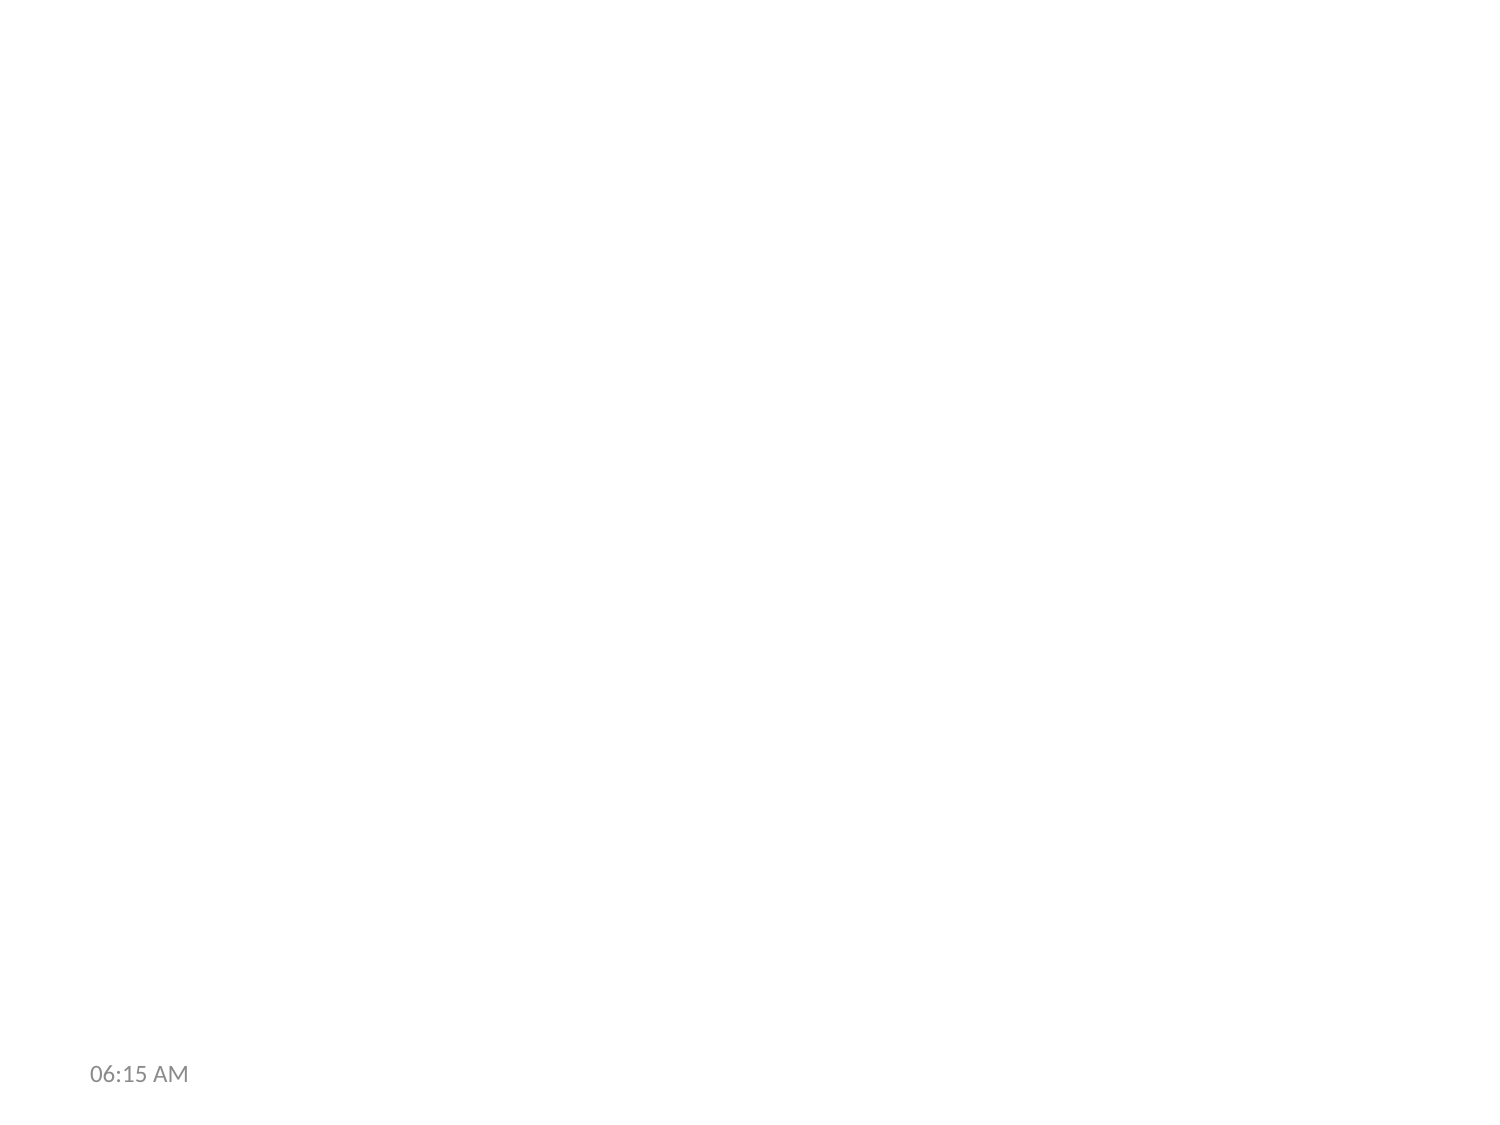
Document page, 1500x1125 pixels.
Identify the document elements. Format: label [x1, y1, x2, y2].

slide_number [75, 1042, 425, 1103]
